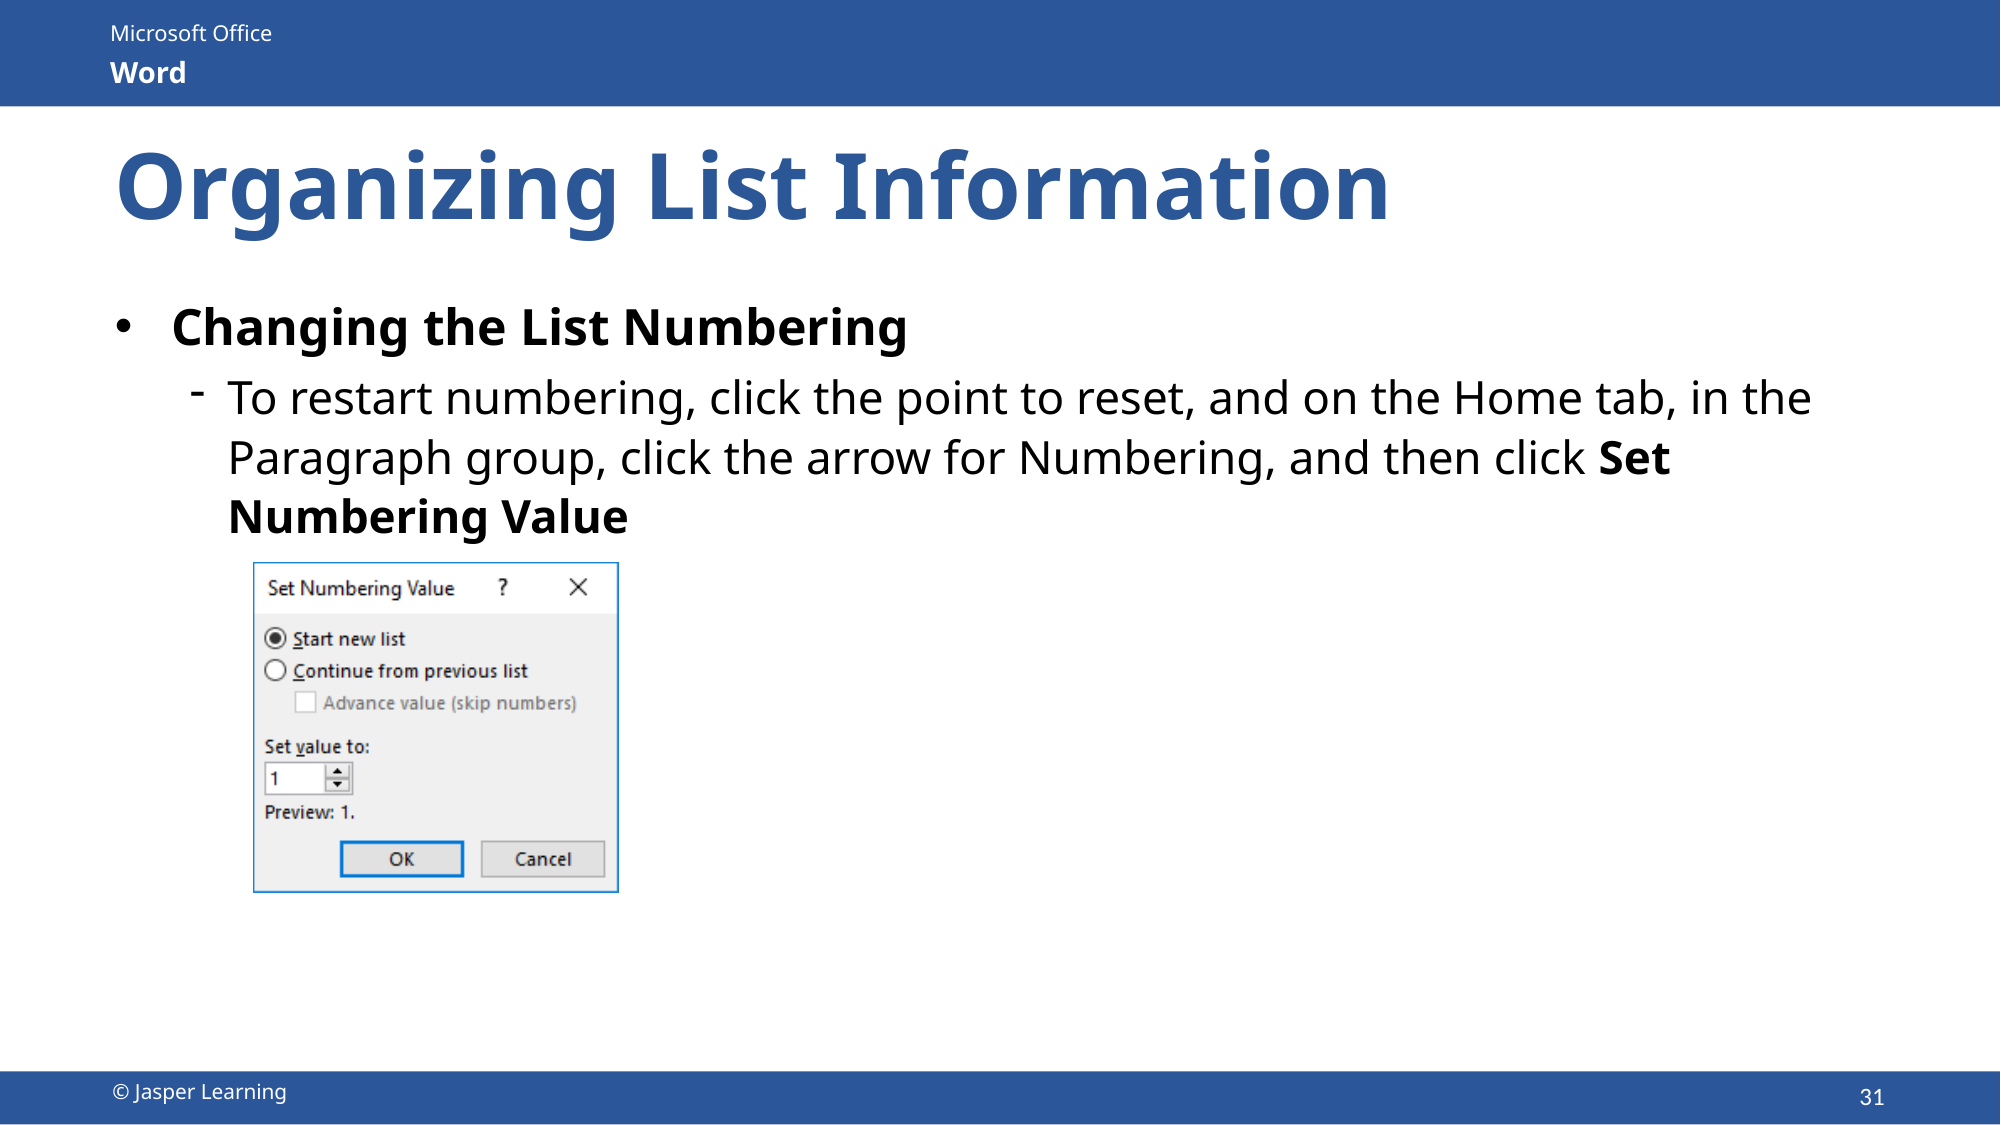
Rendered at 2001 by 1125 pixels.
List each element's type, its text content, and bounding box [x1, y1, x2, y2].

title Organizing List Information [99, 118, 1866, 248]
footer © Jasper Learning [97, 1072, 773, 1114]
picture [253, 562, 619, 894]
slide_number 31 [1433, 1065, 1900, 1125]
list Changing the List Numbering To restart numbering, click the point to reset, and on the Home tab, in the Paragraph group, click the arrow for Numbering, and then click Set Numbering Value [99, 283, 1900, 1026]
